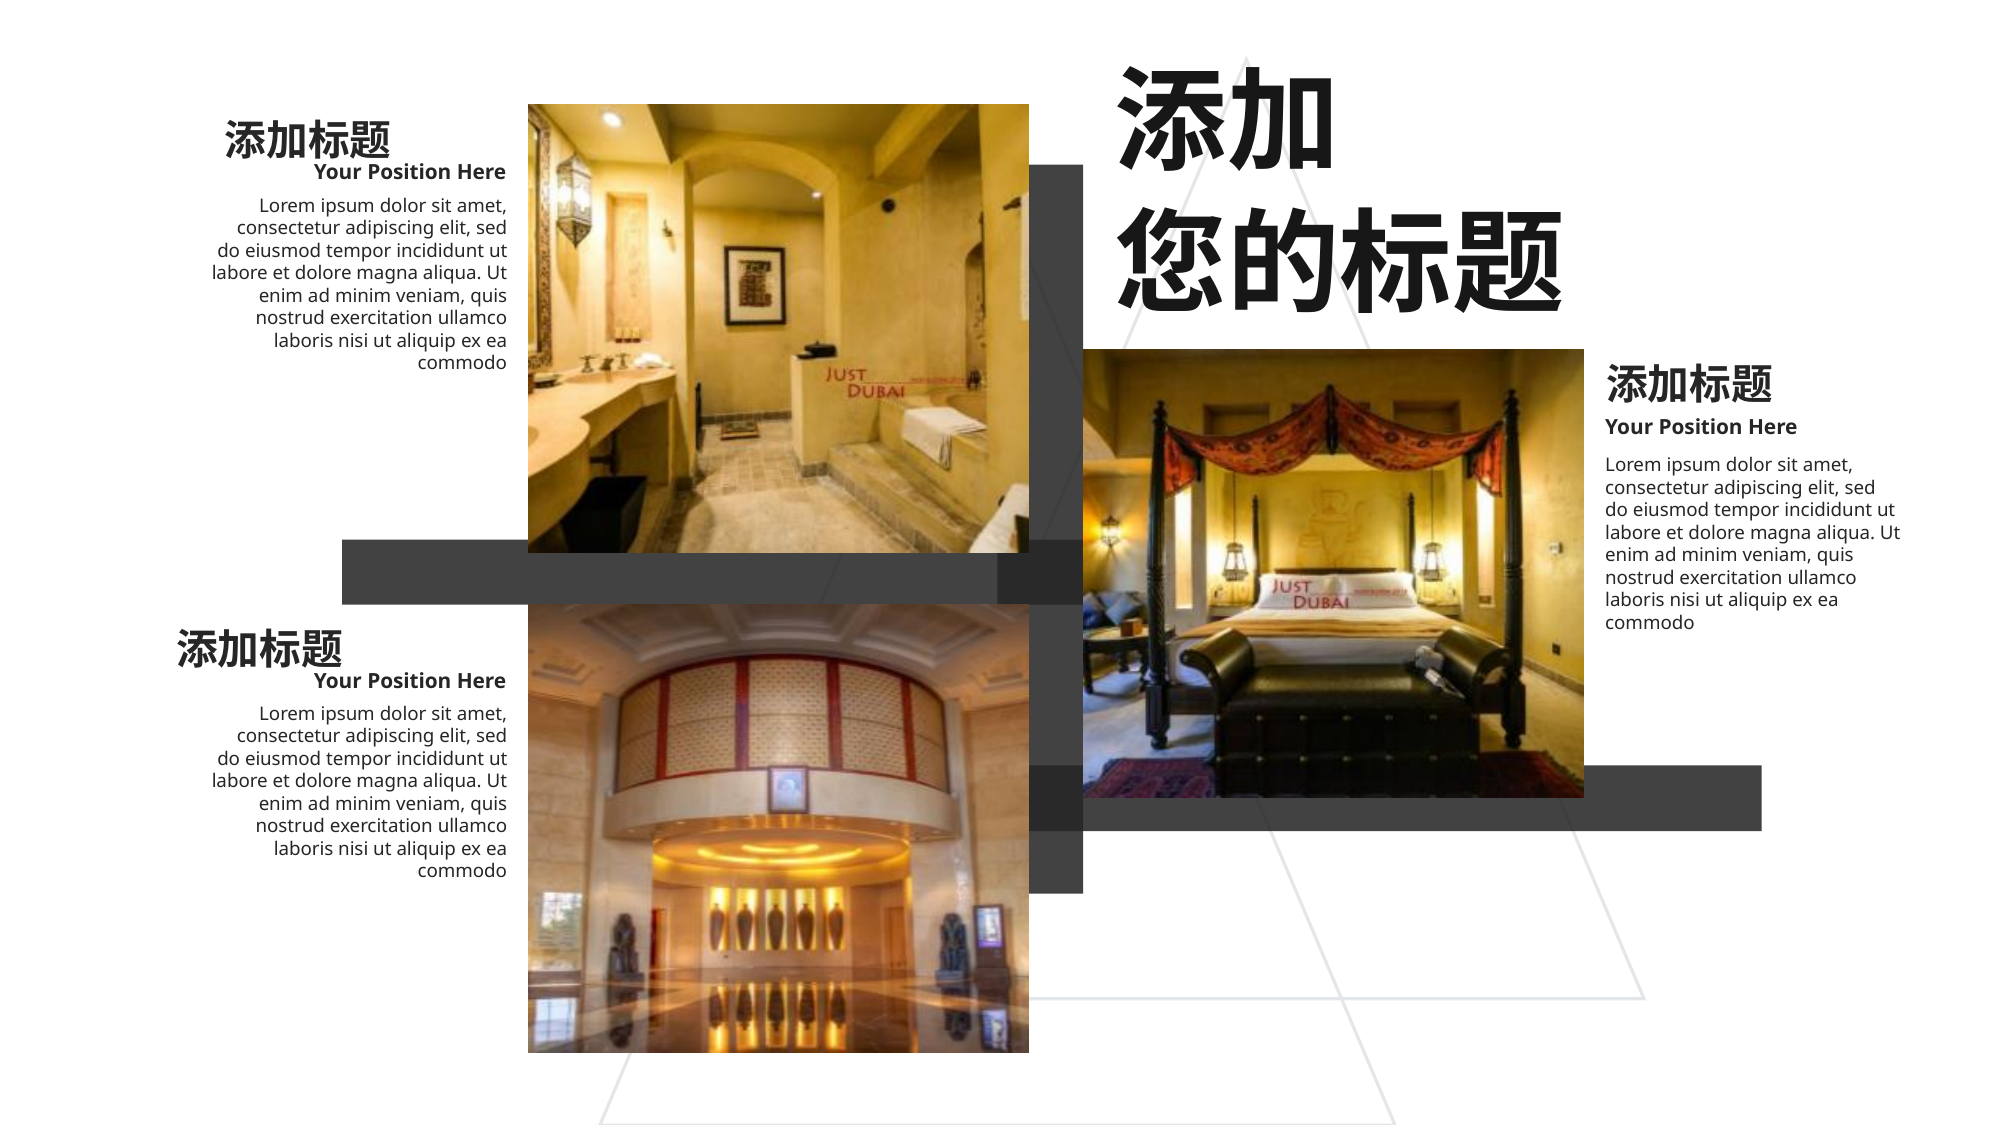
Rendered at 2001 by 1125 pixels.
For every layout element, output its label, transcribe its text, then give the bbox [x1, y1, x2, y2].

text_box Lorem ipsum dolor sit amet, consectetur adipiscing elit, sed do eiusmod tempor incididunt ut labore et dolore magna aliqua. Ut enim ad minim veniam, quis nostrud exercitation ullamco laboris nisi ut aliquip ex ea commodo [194, 185, 522, 381]
text_box Your Position Here [1645, 406, 1813, 445]
text_box 添加标题 [209, 106, 407, 171]
picture [528, 604, 1029, 1053]
text_box 添加 您的标题 [1099, 56, 1854, 304]
picture [528, 104, 1029, 553]
text_box Lorem ipsum dolor sit amet, consectetur adipiscing elit, sed do eiusmod tempor incididunt ut labore et dolore magna aliqua. Ut enim ad minim veniam, quis nostrud exercitation ullamco laboris nisi ut aliquip ex ea commodo [194, 694, 522, 889]
text_box 添加标题 [161, 615, 359, 681]
picture [1083, 349, 1584, 798]
text_box Lorem ipsum dolor sit amet, consectetur adipiscing elit, sed do eiusmod tempor incididunt ut labore et dolore magna aliqua. Ut enim ad minim veniam, quis nostrud exercitation ullamco laboris nisi ut aliquip ex ea commodo [1645, 445, 1918, 641]
text_box [341, 538, 599, 606]
text_box Your Position Here [299, 151, 522, 185]
text_box Your Position Here [299, 659, 522, 694]
text_box [1645, 764, 1763, 832]
text_box 添加标题 [1645, 350, 1789, 406]
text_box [599, 59, 1645, 1125]
